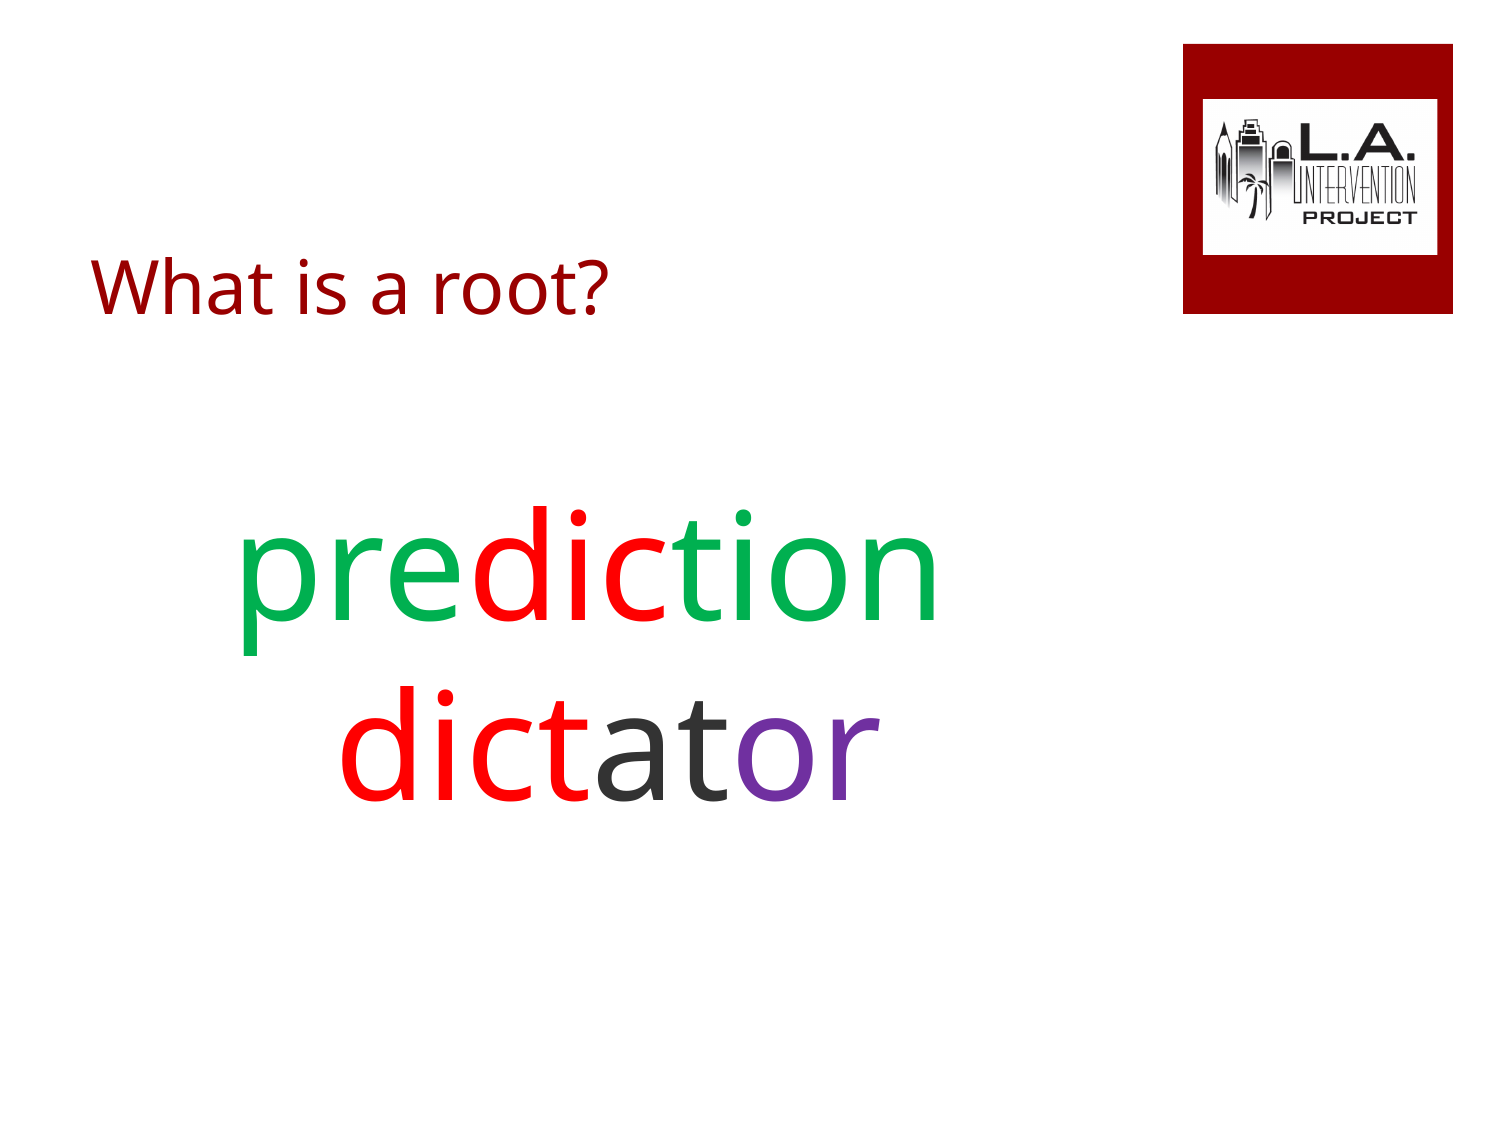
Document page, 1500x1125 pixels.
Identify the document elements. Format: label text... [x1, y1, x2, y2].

list prediction dictator [75, 362, 1143, 1005]
picture [1202, 99, 1438, 255]
title What is a root? [75, 149, 1143, 338]
